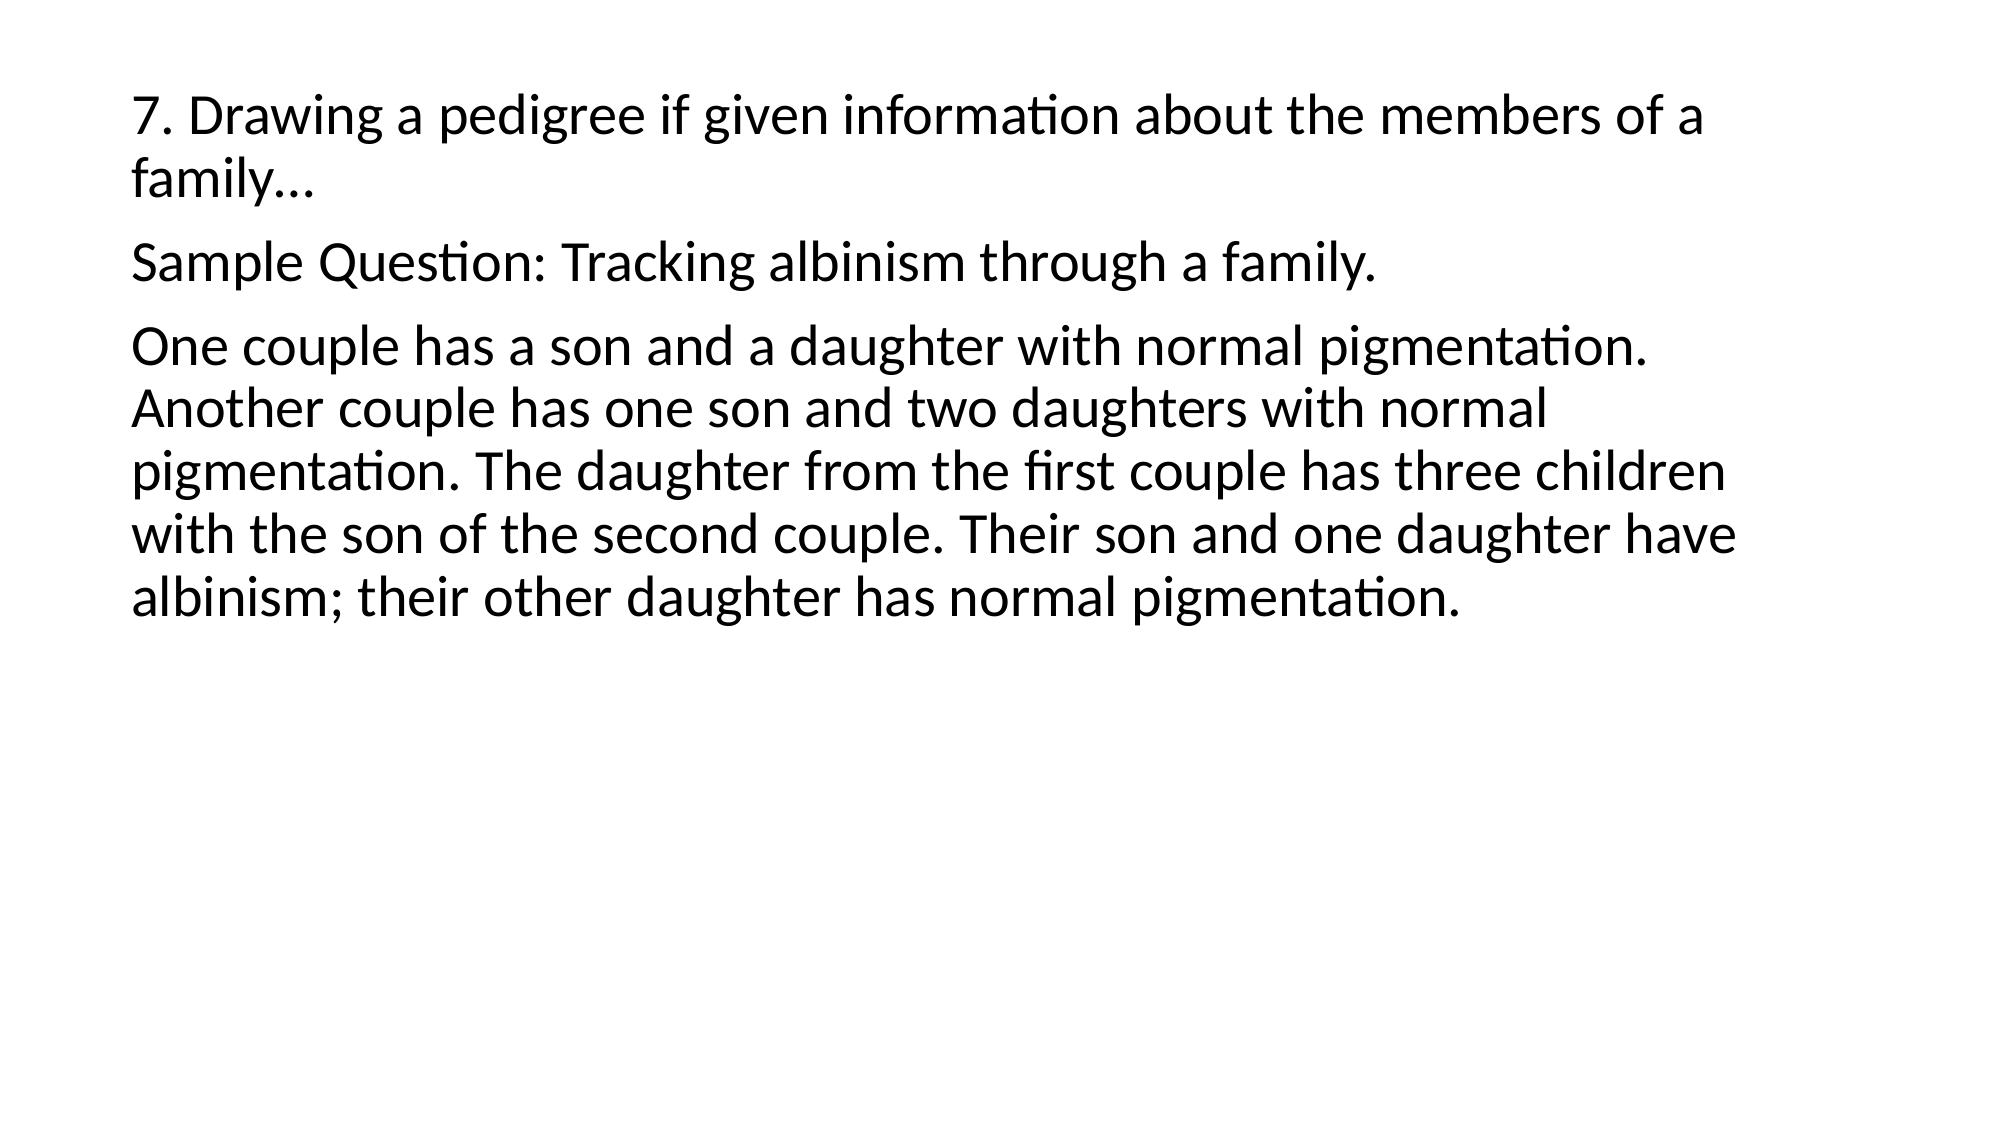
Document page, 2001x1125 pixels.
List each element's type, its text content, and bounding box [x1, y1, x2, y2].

list 7. Drawing a pedigree if given information about the members of a family… Sample Question: Tracking albinism through a family. One couple has a son and a daughter with normal pigmentation. Another couple has one son and two daughters with normal pigmentation. The daughter from the first couple has three children with the son of the second couple. Their son and one daughter have albinism; their other daughter has normal pigmentation. [116, 76, 1841, 791]
